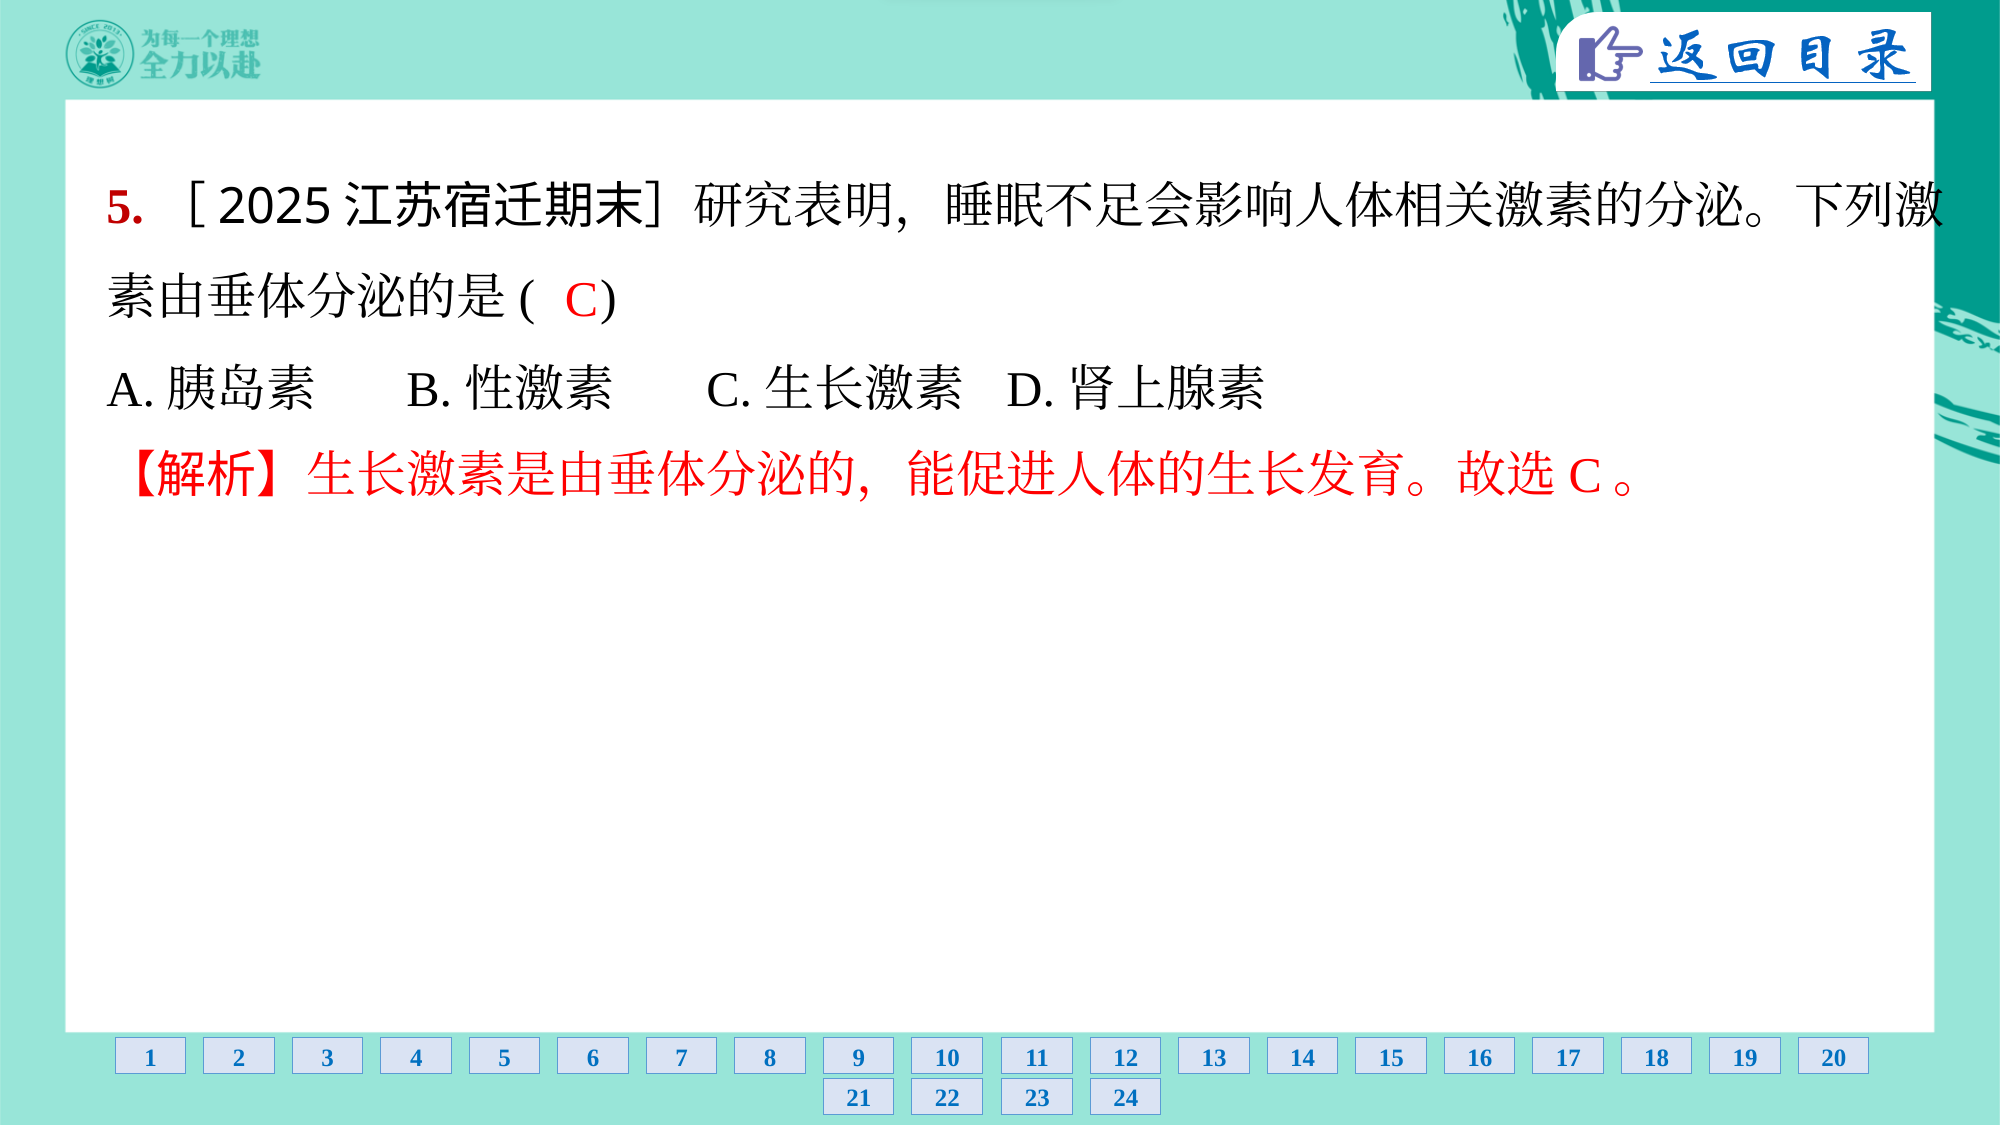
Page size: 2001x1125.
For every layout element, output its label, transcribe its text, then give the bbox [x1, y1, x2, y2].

text_box 【解析】生长激素是由垂体分泌的，能促进人体的生长发育。故选C。 [106, 414, 1895, 503]
text_box A.胰岛素 B.性激素 C.生长激素 D.肾上腺素 [106, 329, 1895, 414]
picture [0, 0, 2000, 1125]
text_box 5.［2025江苏宿迁期末］研究表明，睡眠不足会影响人体相关激素的分泌。下列激 素由垂体分泌的是( ) [106, 141, 1895, 325]
text_box C [546, 234, 617, 327]
